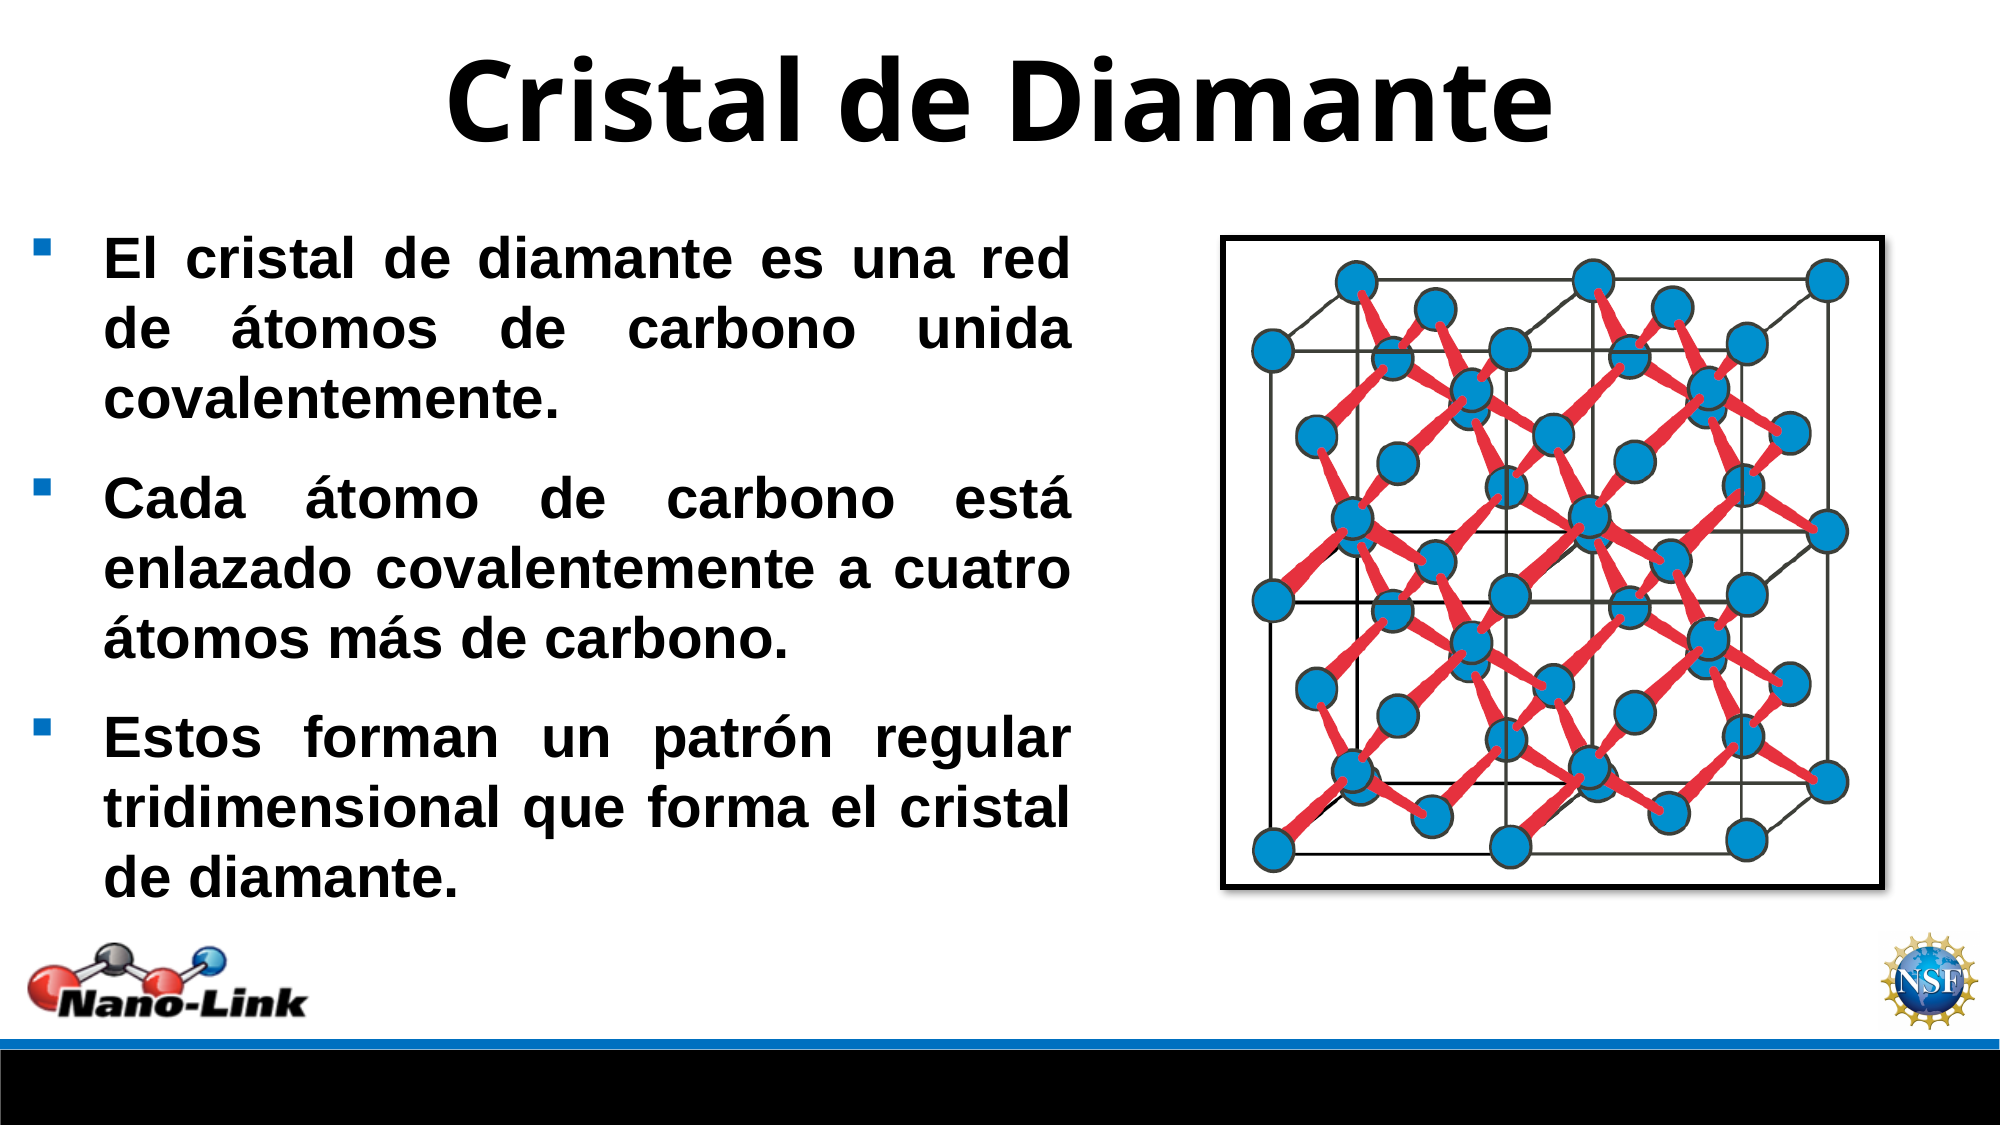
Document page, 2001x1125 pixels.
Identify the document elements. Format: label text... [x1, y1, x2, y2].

text_box Cristal de Diamante [0, 0, 2000, 193]
text_box El cristal de diamante es una red de átomos de carbono unida covalentemente. Cada átomo de carbono está enlazado covalentemente a cuatro átomos más de carbono. Estos forman un patrón regular tridimensional que forma el cristal de diamante. [14, 212, 1088, 917]
picture [1878, 931, 1981, 1032]
picture [19, 932, 325, 1032]
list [1225, 240, 1880, 885]
